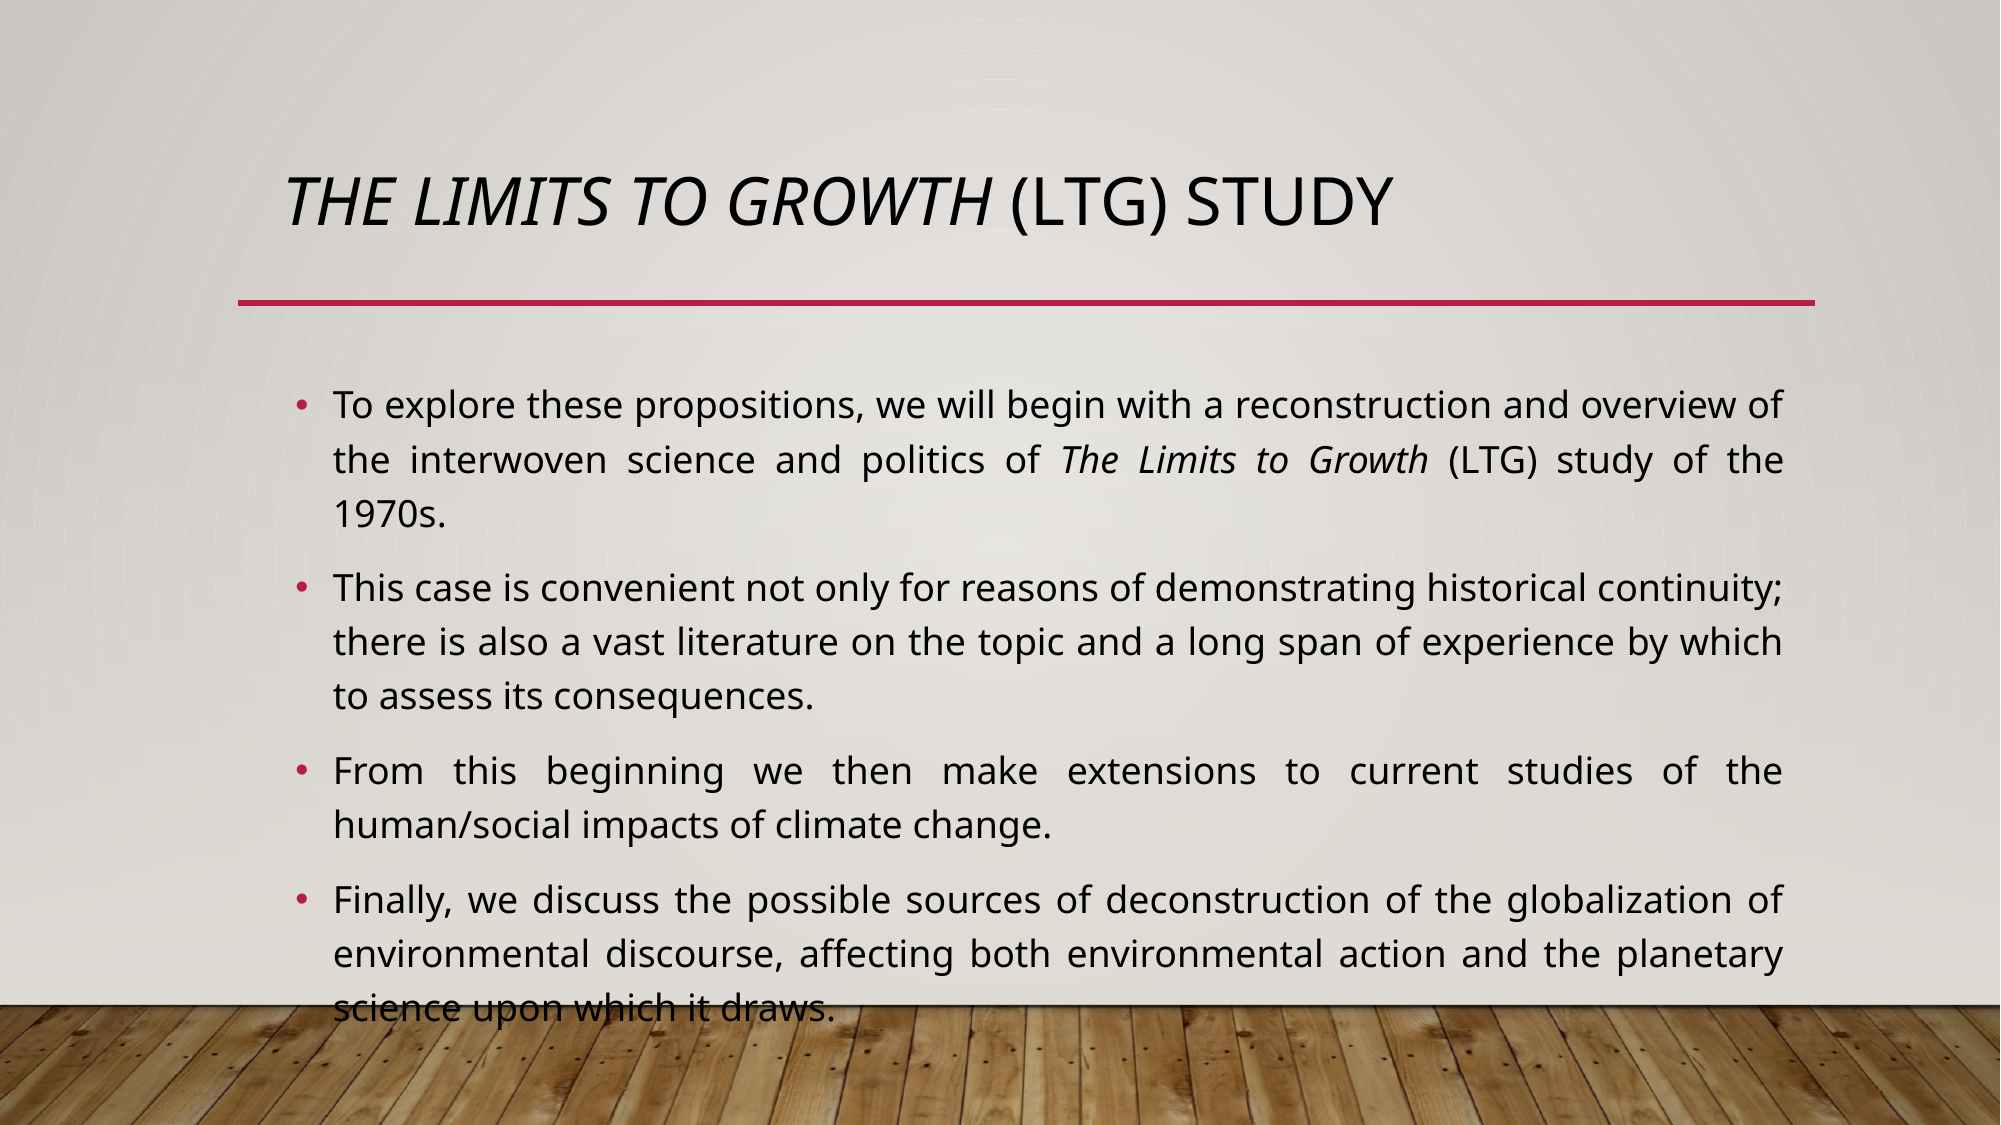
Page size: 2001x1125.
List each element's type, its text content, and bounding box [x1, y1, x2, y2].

picture [0, 1005, 2000, 1125]
title The Limits to Growth (LTG) study [267, 160, 1843, 333]
list To explore these propositions, we will begin with a reconstruction and overview of the interwoven science and politics of The Limits to Growth (LTG) study of the 1970s. This case is convenient not only for reasons of demonstrating historical continuity; there is also a vast literature on the topic and a long span of experience by which to assess its consequences. From this beginning we then make extensions to current studies of the human/social impacts of climate change. Finally, we discuss the possible sources of deconstruction of the globalization of environmental discourse, affecting both environmental action and the planetary science upon which it draws. [280, 365, 1800, 1027]
